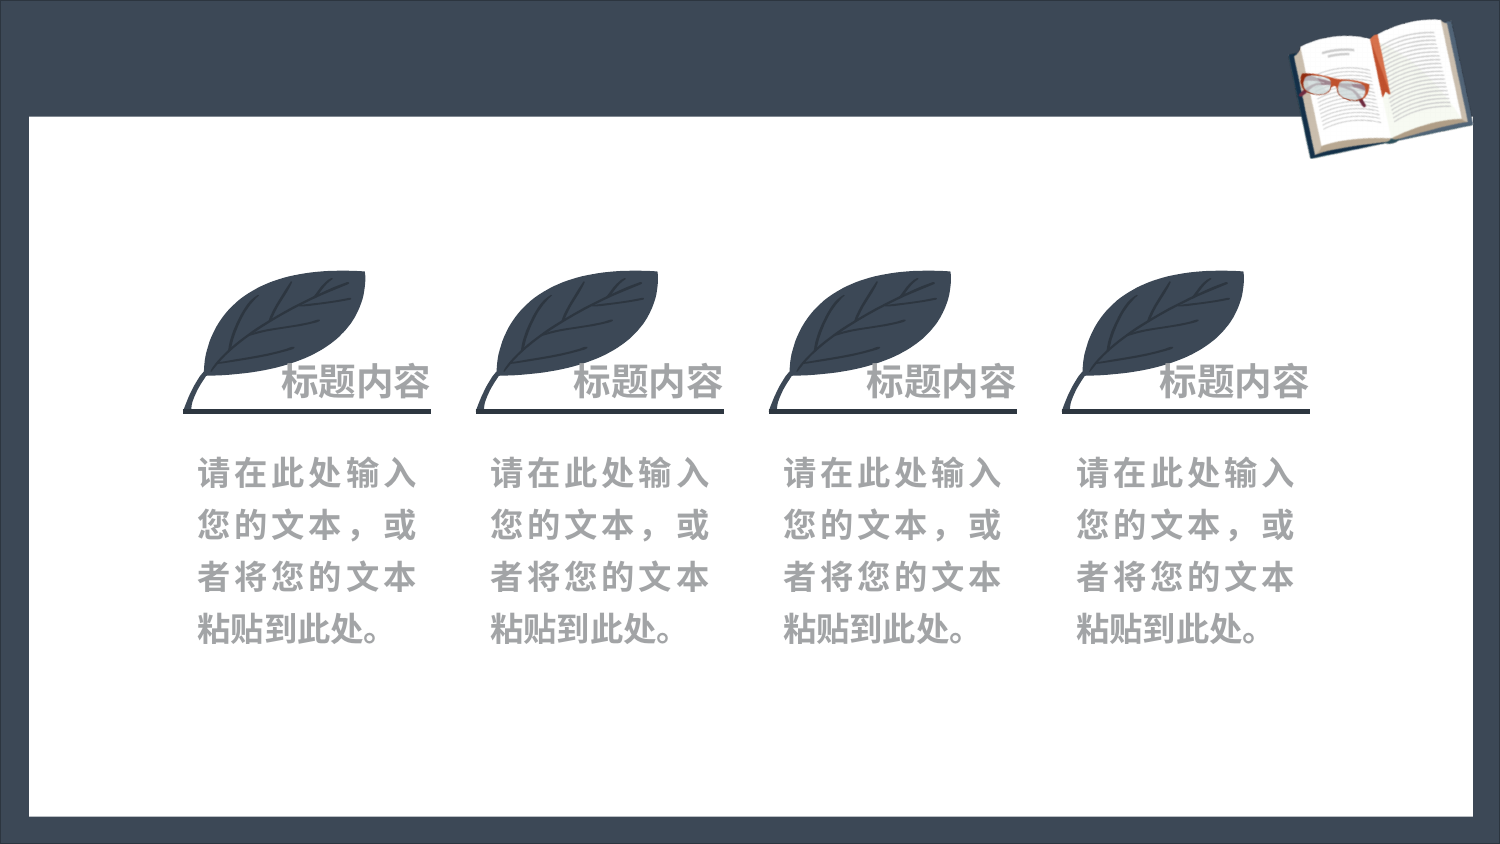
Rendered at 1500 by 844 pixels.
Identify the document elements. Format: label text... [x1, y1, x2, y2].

text_box [1161, 270, 1244, 323]
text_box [210, 278, 352, 372]
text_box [796, 278, 937, 372]
text_box 标题内容 [1144, 350, 1325, 411]
text_box 标题内容 [559, 350, 739, 411]
text_box [476, 339, 547, 409]
text_box 请在此处输入您的文本，或者将您的文本粘贴到此处。 [183, 432, 432, 655]
text_box 标题内容 [266, 350, 446, 411]
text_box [1089, 278, 1230, 372]
text_box [183, 340, 254, 409]
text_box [503, 278, 644, 372]
text_box [282, 270, 366, 322]
picture [1259, 0, 1500, 204]
text_box [575, 270, 658, 323]
text_box 请在此处输入您的文本，或者将您的文本粘贴到此处。 [768, 432, 1018, 655]
text_box [769, 339, 840, 409]
text_box [1062, 339, 1133, 409]
text_box 请在此处输入您的文本，或者将您的文本粘贴到此处。 [475, 432, 725, 655]
text_box 标题内容 [851, 350, 1032, 411]
text_box [868, 270, 951, 323]
text_box 请在此处输入您的文本，或者将您的文本粘贴到此处。 [1061, 432, 1311, 655]
